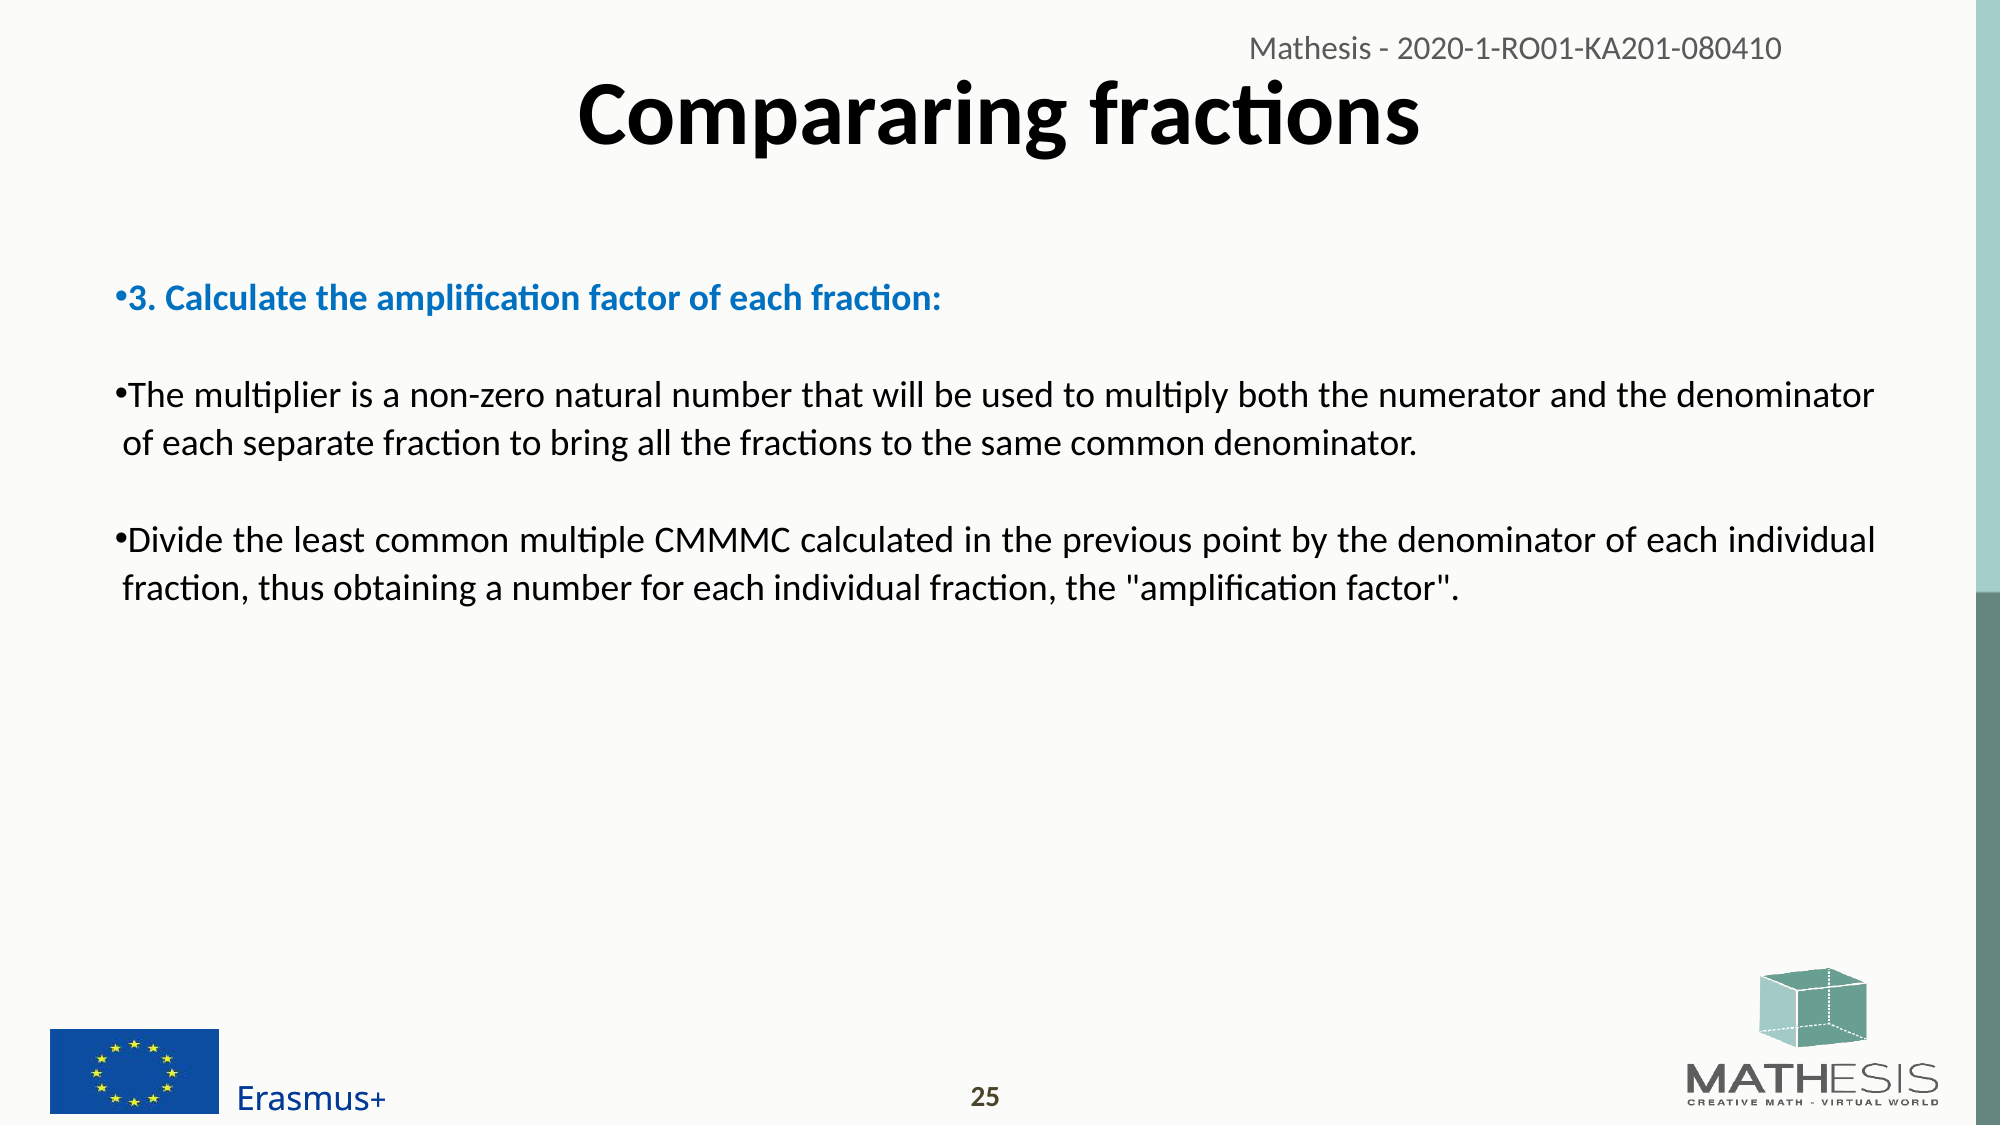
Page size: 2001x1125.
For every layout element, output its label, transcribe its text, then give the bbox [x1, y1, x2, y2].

list 3. Calculate the amplification factor of each fraction: The multiplier is a non-zero natural number that will be used to multiply both the numerator and the denominator of each separate fraction to bring all the fractions to the same common denominator. Divide the least common multiple CMMMC calculated in the previous point by the denominator of each individual fraction, thus obtaining a number for each individual fraction, the "amplification factor". [99, 262, 1900, 1005]
picture [50, 1029, 219, 1114]
title Compararing fractions [99, 45, 1900, 233]
